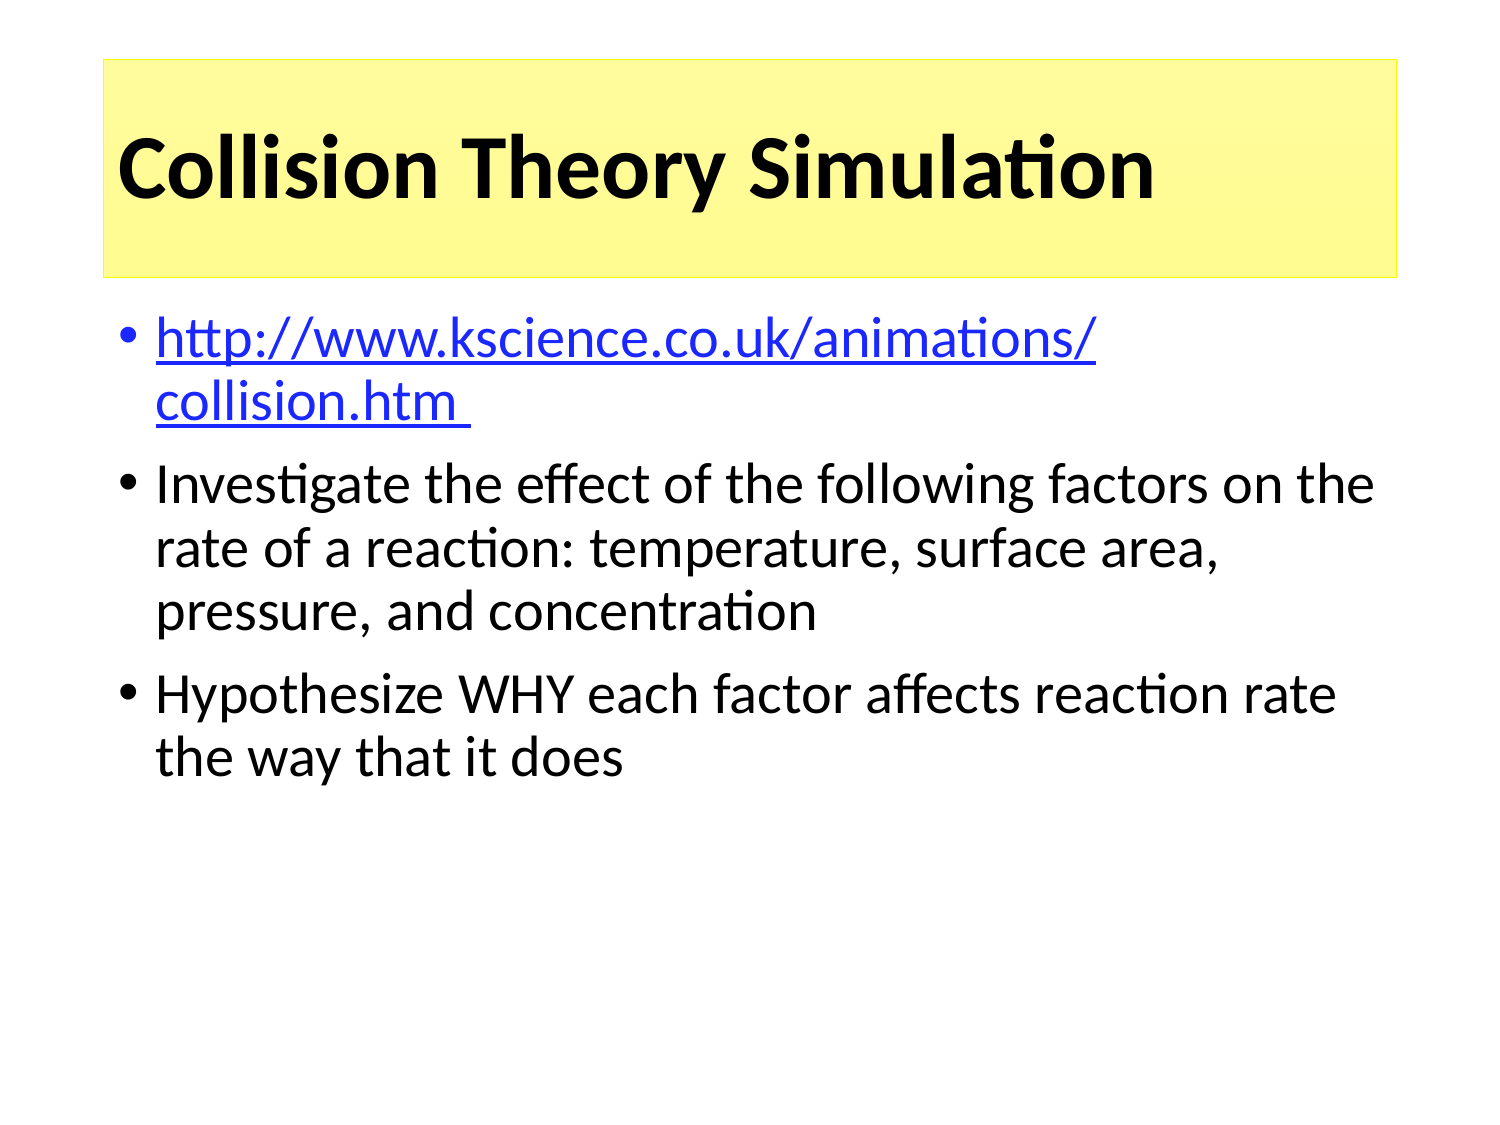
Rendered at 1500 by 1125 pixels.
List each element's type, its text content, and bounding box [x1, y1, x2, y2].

list http://www.kscience.co.uk/animations/collision.htm Investigate the effect of the following factors on the rate of a reaction: temperature, surface area, pressure, and concentration Hypothesize WHY each factor affects reaction rate the way that it does [103, 299, 1397, 1014]
title Collision Theory Simulation [103, 59, 1397, 278]
